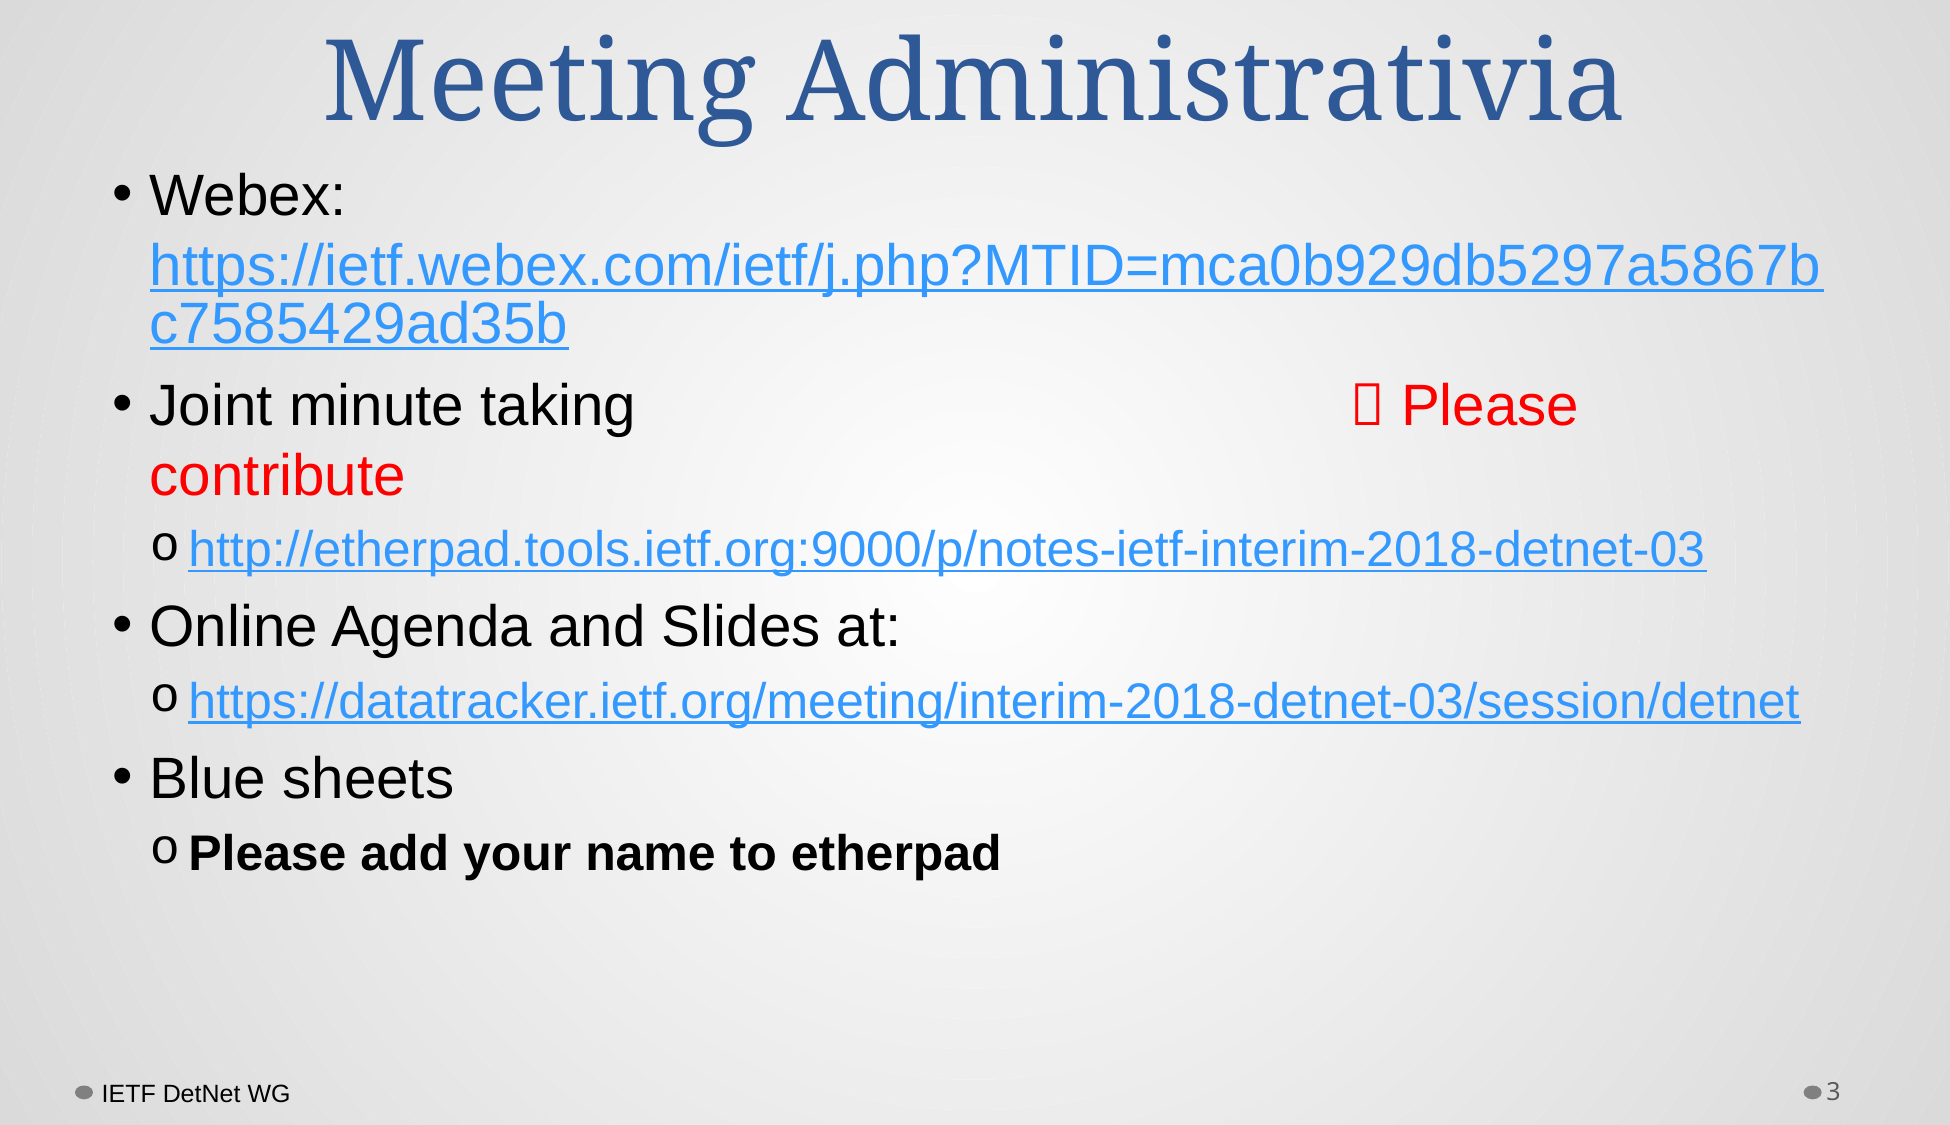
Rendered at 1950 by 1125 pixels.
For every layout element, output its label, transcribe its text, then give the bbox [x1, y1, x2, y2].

footer IETF DetNet WG [94, 1062, 702, 1123]
list Webex: https://ietf.webex.com/ietf/j.php?MTID=mca0b929db5297a5867bc7585429ad35b Joint minute taking  Please contribute http://etherpad.tools.ietf.org:9000/p/notes-ietf-interim-2018-detnet-03 Online Agenda and Slides at: https://datatracker.ietf.org/meeting/interim-2018-detnet-03/session/detnet Blue sheets Please add your name to etherpad [97, 149, 1853, 1063]
title Meeting Administrativia [97, 0, 1853, 149]
slide_number 3 [1821, 1062, 1942, 1123]
